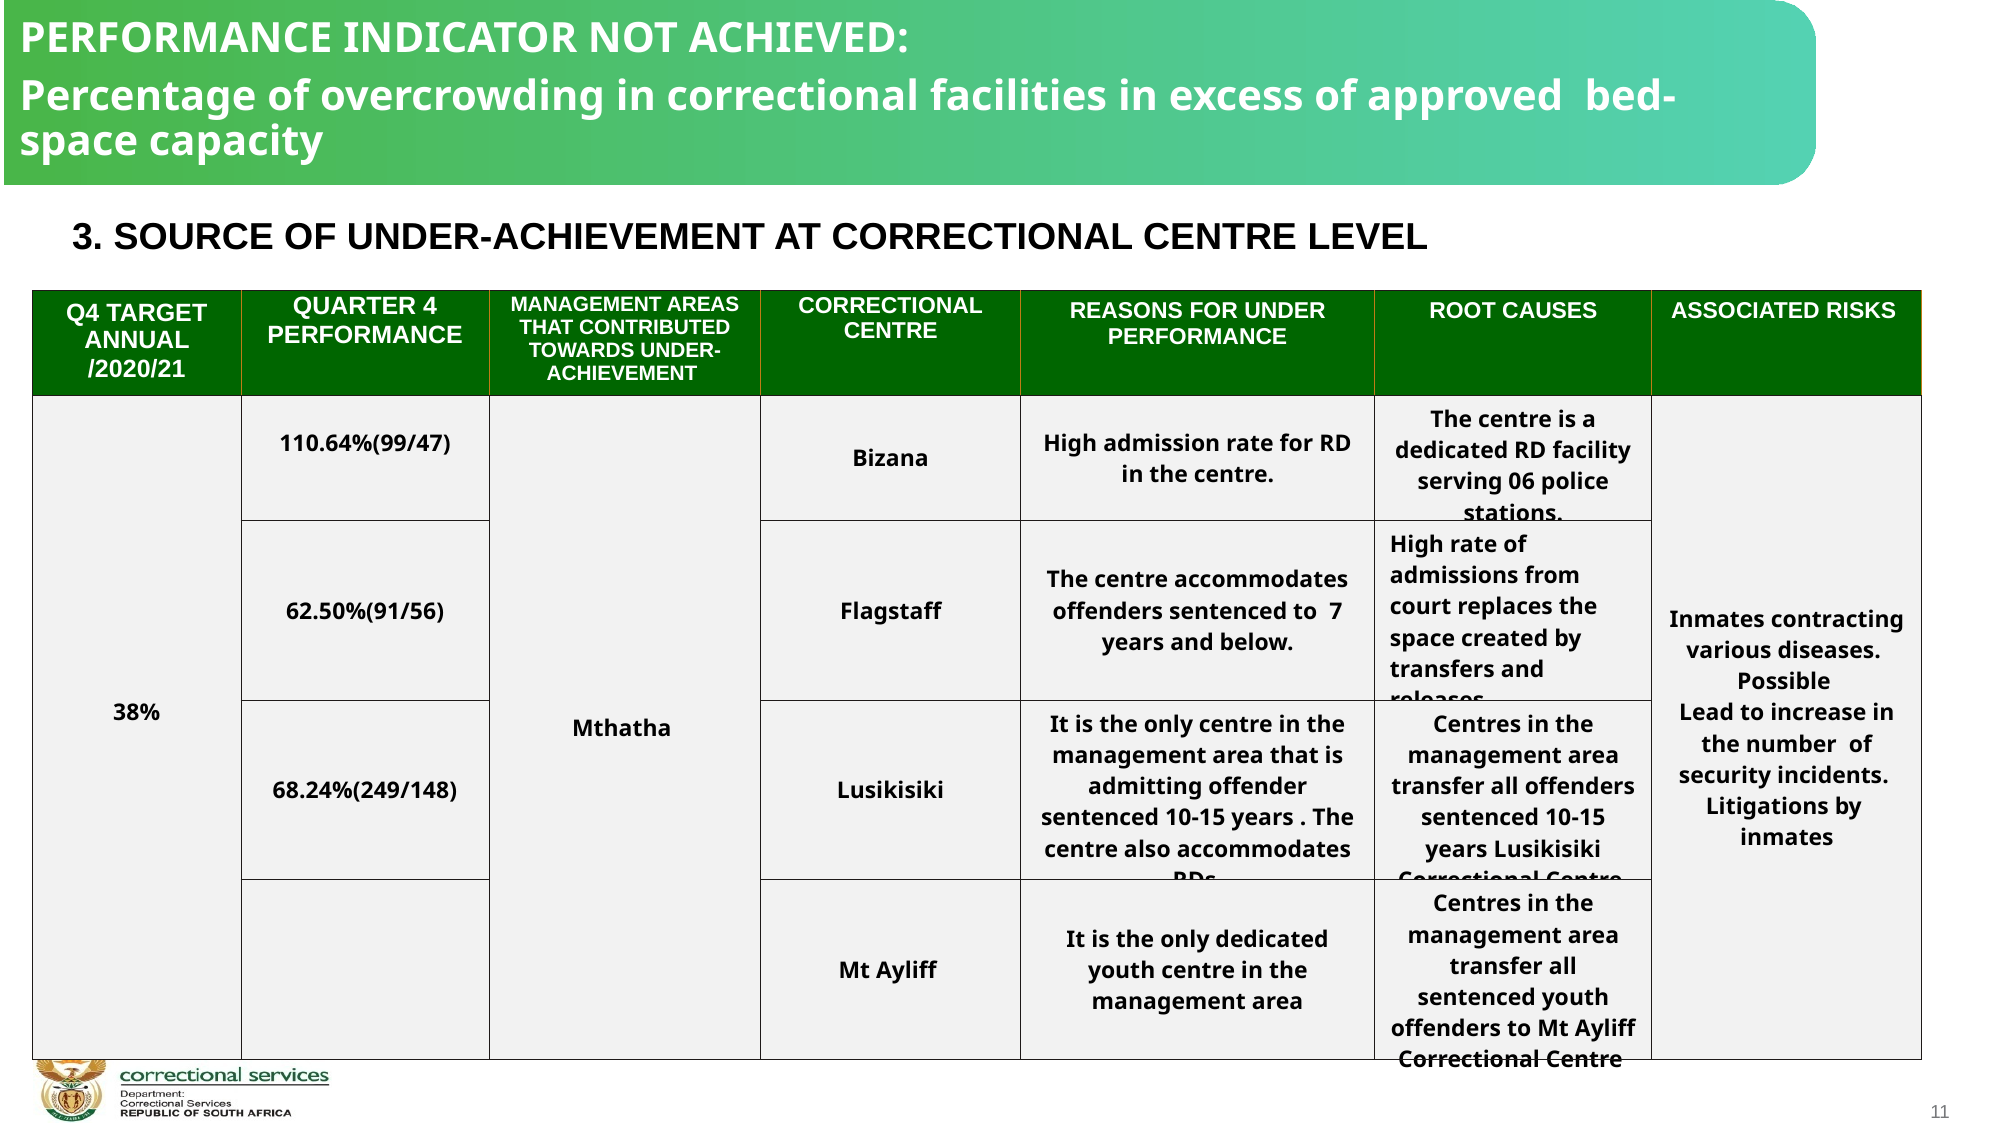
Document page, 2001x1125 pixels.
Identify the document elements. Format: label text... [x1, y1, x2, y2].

table_cell It is the only centre in the management area that is admitting offender sentenced 10-15 years . The centre also accommodates RDs. [1021, 701, 1374, 879]
table_cell 62.50%(91/56) [242, 521, 489, 700]
table_header CORRECTIONAL CENTRE [761, 291, 1020, 395]
table_cell 110.64%(99/47) [242, 396, 489, 520]
table_cell Centres in the management area transfer all offenders sentenced 10-15 years Lusikisiki Correctional Centre. [1375, 701, 1651, 879]
table_cell Bizana [761, 396, 1020, 520]
table_header REASONS FOR UNDER PERFORMANCE [1021, 291, 1374, 395]
table_header ASSOCIATED RISKS [1652, 291, 1921, 395]
table_cell The centre accommodates offenders sentenced to 7 years and below. [1021, 521, 1374, 700]
table_cell Lusikisiki [761, 701, 1020, 879]
text_box [4, 0, 1799, 9]
table_header ROOT CAUSES [1375, 291, 1651, 395]
table_cell It is the only dedicated youth centre in the management area [1021, 880, 1374, 1059]
table_cell Mt Ayliff [761, 880, 1020, 1059]
table_cell Inmates contracting various diseases. Possible Lead to increase in the number of security incidents. Litigations by inmates [1652, 396, 1921, 1059]
text_box PERFORMANCE INDICATOR NOT ACHIEVED: Percentage of overcrowding in correctional facilities in excess of approved bed-space capacity [4, 9, 1803, 96]
table_header Q4 TARGET ANNUAL /2020/21 [33, 291, 241, 395]
table_header MANAGEMENT AREAS THAT CONTRIBUTED TOWARDS UNDER-ACHIEVEMENT [490, 291, 760, 395]
picture [33, 1060, 332, 1123]
table_cell High rate of admissions from court replaces the space created by transfers and releases [1375, 521, 1651, 700]
table_cell Mthatha [490, 396, 760, 1059]
table_cell High admission rate for RD in the centre. [1021, 396, 1374, 520]
text_box [4, 12, 1816, 185]
table_cell 68.24%(249/148) [242, 701, 489, 879]
text_box 3. SOURCE OF UNDER-ACHIEVEMENT AT CORRECTIONAL CENTRE LEVEL [4, 205, 1505, 265]
table_cell Flagstaff [761, 521, 1020, 700]
table_cell The centre is a dedicated RD facility serving 06 police stations. [1375, 396, 1651, 520]
table_cell [242, 880, 489, 1059]
table_cell Centres in the management area transfer all sentenced youth offenders to Mt Ayliff Correctional Centre [1375, 880, 1651, 1059]
table_cell 38% [33, 396, 241, 1059]
table_header QUARTER 4 PERFORMANCE [242, 291, 489, 395]
